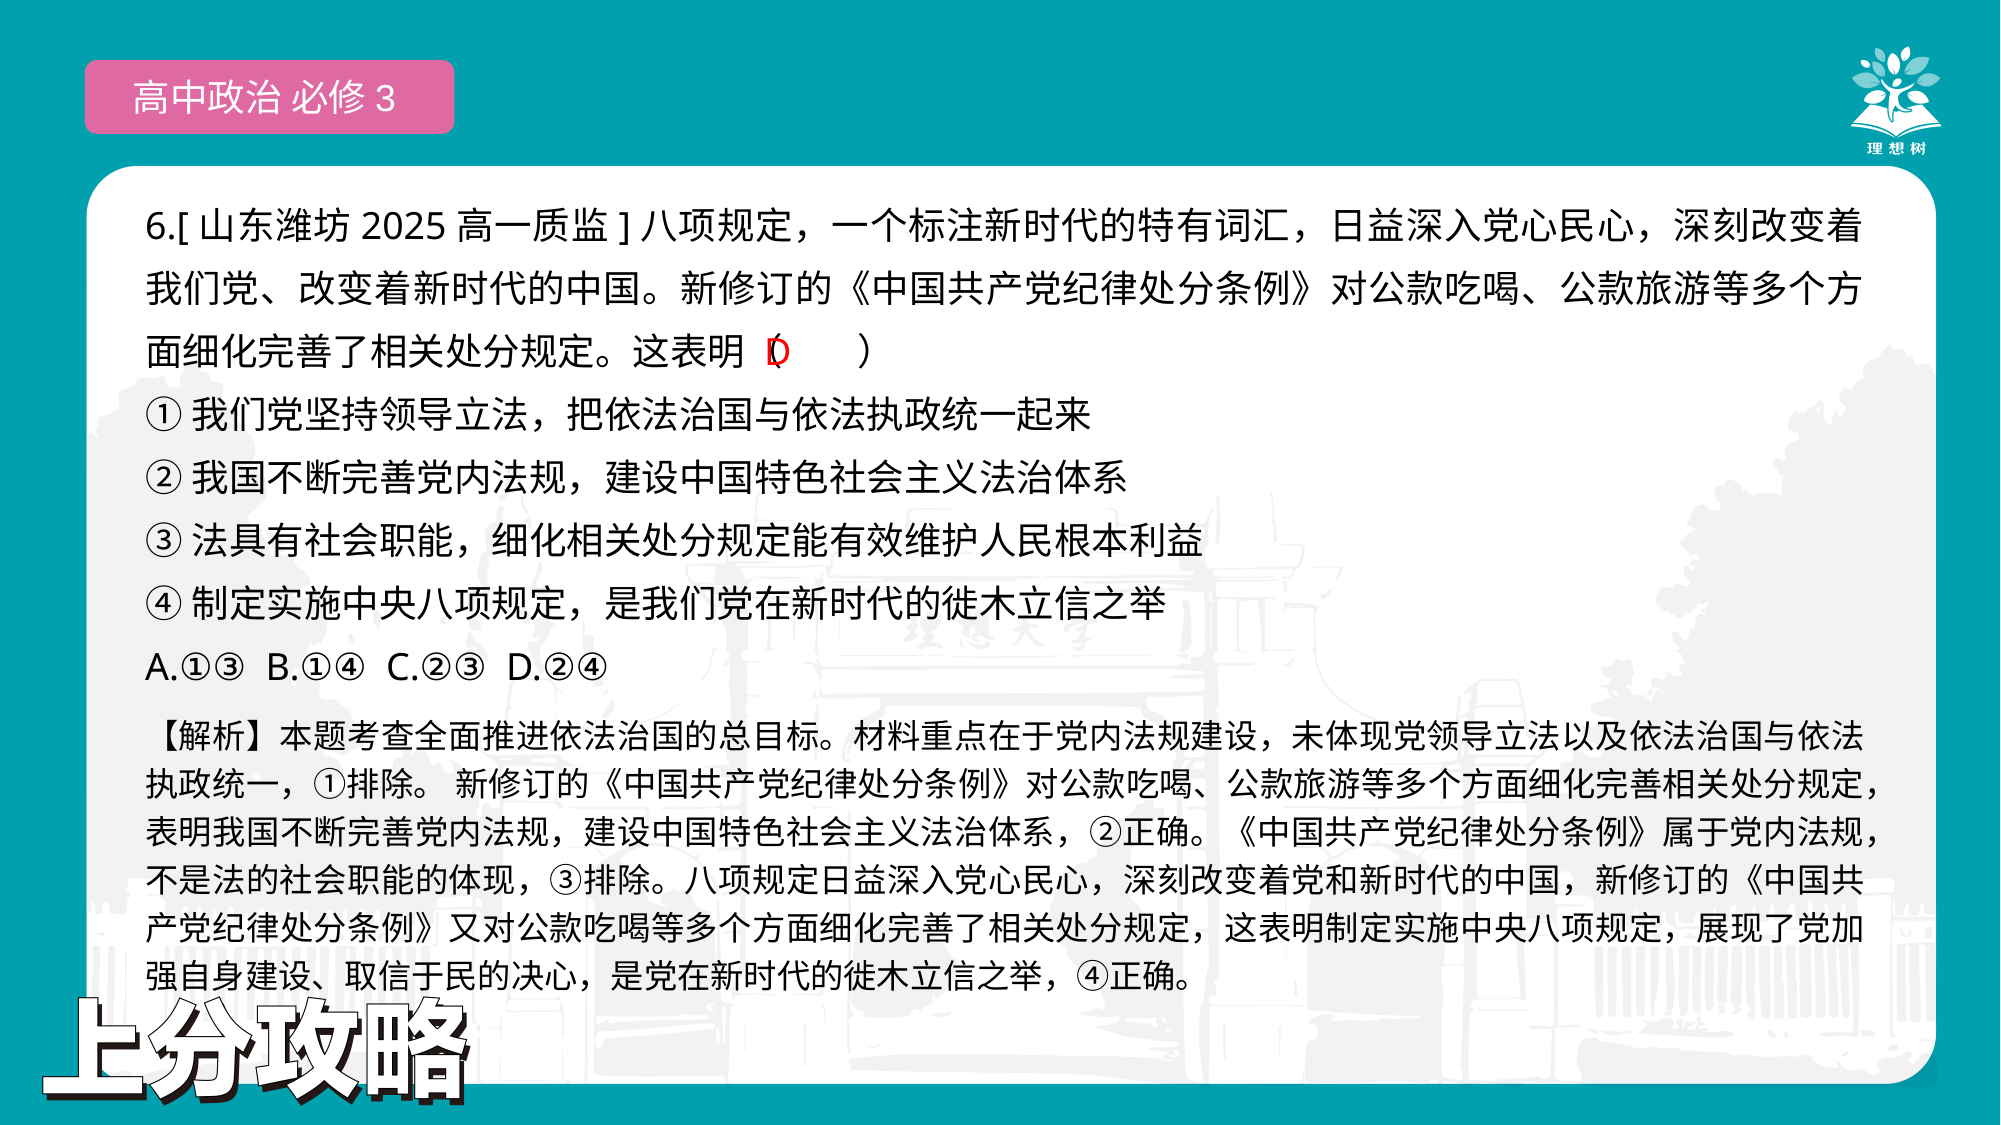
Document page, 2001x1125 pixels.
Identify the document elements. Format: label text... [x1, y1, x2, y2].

picture [0, 0, 2001, 1125]
text_box 高中政治 必修3 [83, 58, 456, 135]
text_box D [739, 298, 857, 381]
text_box 6.[山东潍坊2025高一质监]八项规定，一个标注新时代的特有词汇，日益深入党心民心，深刻改变着我们党、改变着新时代的中国。新修订的《中国共产党纪律处分条例》对公款吃喝、公款旅游等多个方面细化完善了相关处分规定。这表明（ ） ①我们党坚持领导立法，把依法治国与依法执政统一起来 ②我国不断完善党内法规，建设中国特色社会主义法治体系 ③法具有社会职能，细化相关处分规定能有效维护人民根本利益 ④制定实施中央八项规定，是我们党在新时代的徙木立信之举 A.①③ B.①④ C.②③ D.②④ [130, 177, 1880, 696]
text_box 【解析】本题考查全面推进依法治国的总目标。材料重点在于党内法规建设，未体现党领导立法以及依法治国与依法执政统一，①排除。 新修订的《中国共产党纪律处分条例》对公款吃喝、公款旅游等多个方面细化完善相关处分规定，表明我国不断完善党内法规，建设中国特色社会主义法治体系，②正确。《中国共产党纪律处分条例》属于党内法规，不是法的社会职能的体现，③排除。八项规定日益深入党心民心，深刻改变着党和新时代的中国，新修订的《中国共产党纪律处分条例》又对公款吃喝等多个方面细化完善了相关处分规定，这表明制定实施中央八项规定，展现了党加强自身建设、取信于民的决心，是党在新时代的徙木立信之举，④正确。 [130, 700, 1880, 1003]
